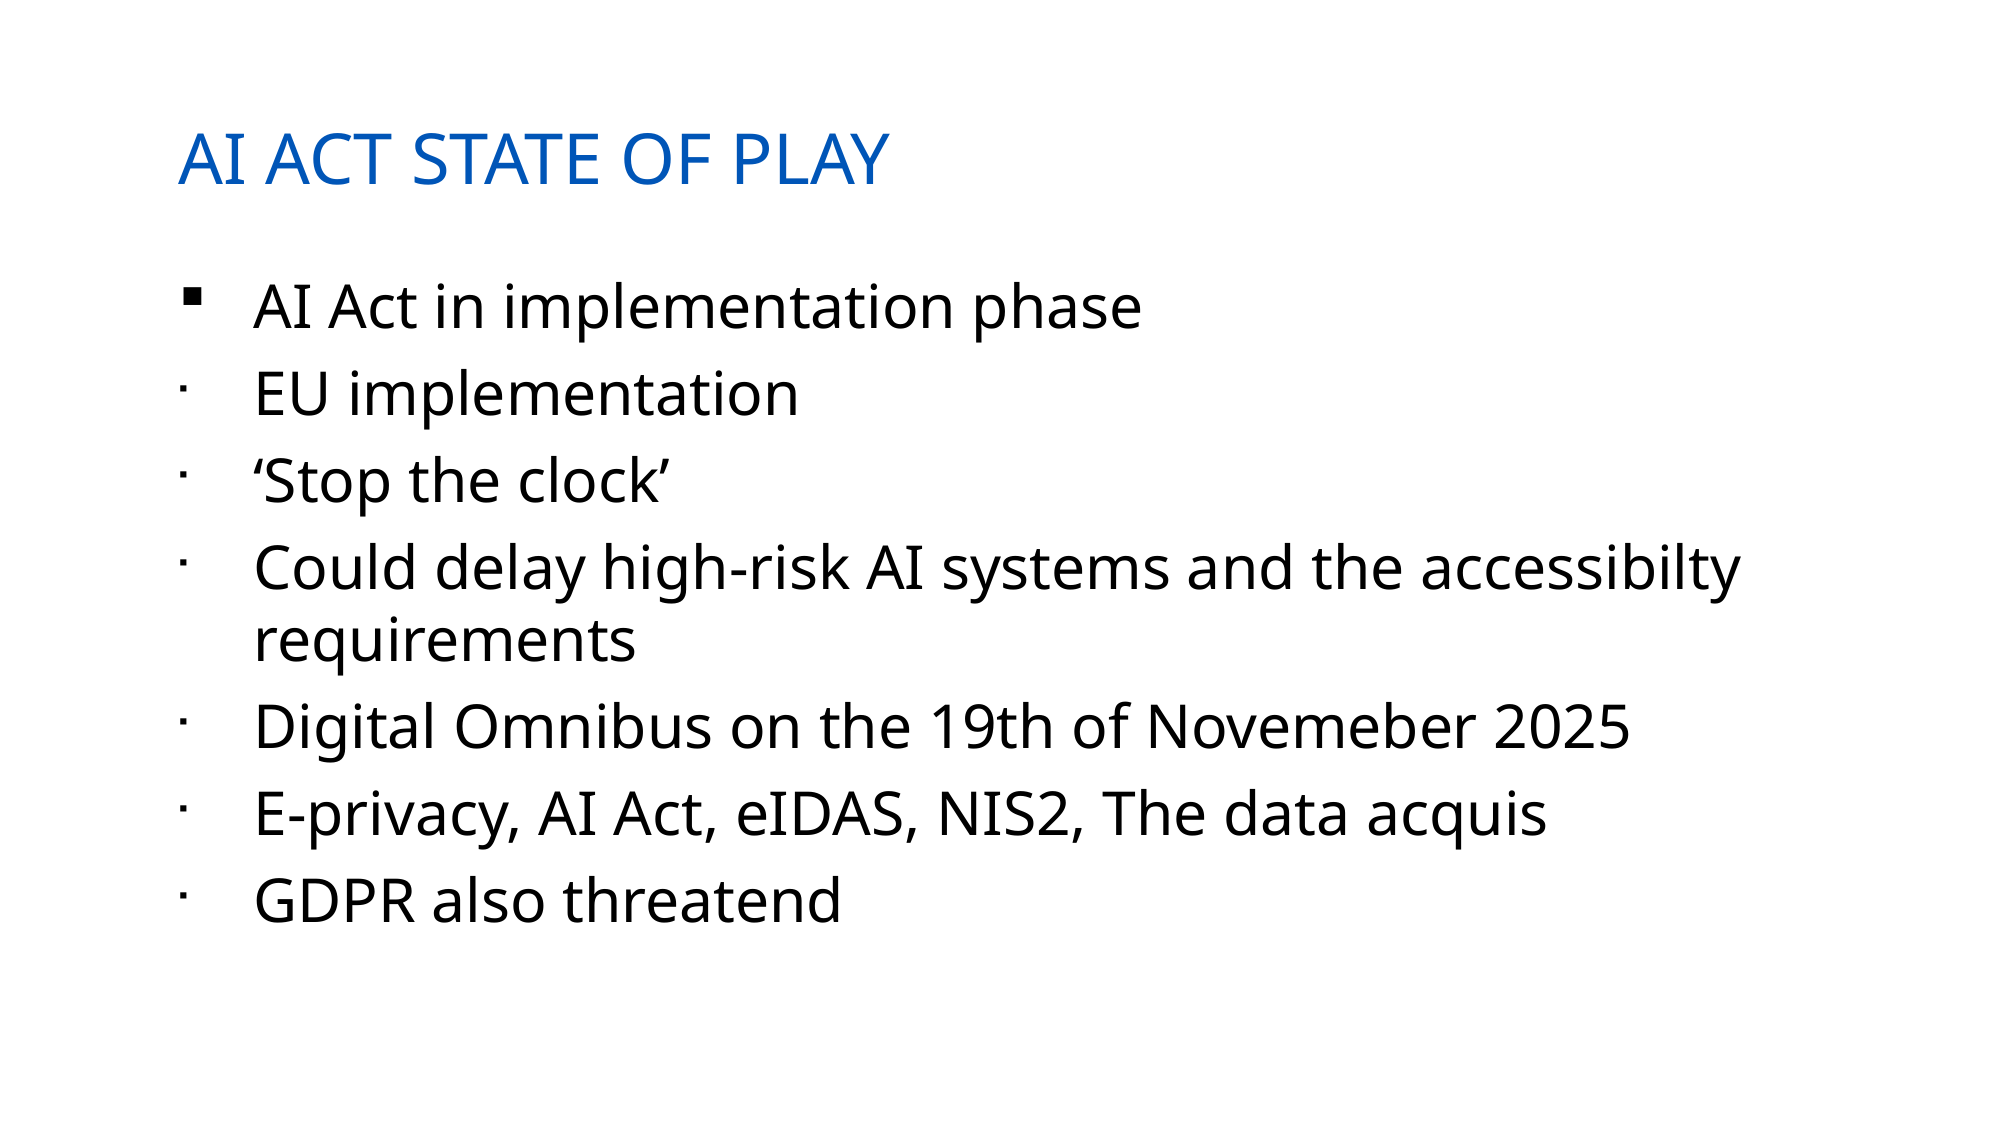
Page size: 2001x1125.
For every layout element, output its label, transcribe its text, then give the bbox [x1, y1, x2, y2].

text_box AI ACT STATE OF PLAY [178, 6, 1757, 199]
text_box AI Act in implementation phase EU implementation ‘Stop the clock’ Could delay high-risk AI systems and the accessibilty requirements Digital Omnibus on the 19th of Novemeber 2025 E-privacy, AI Act, eIDAS, NIS2, The data acquis GDPR also threatend [178, 267, 1822, 1112]
